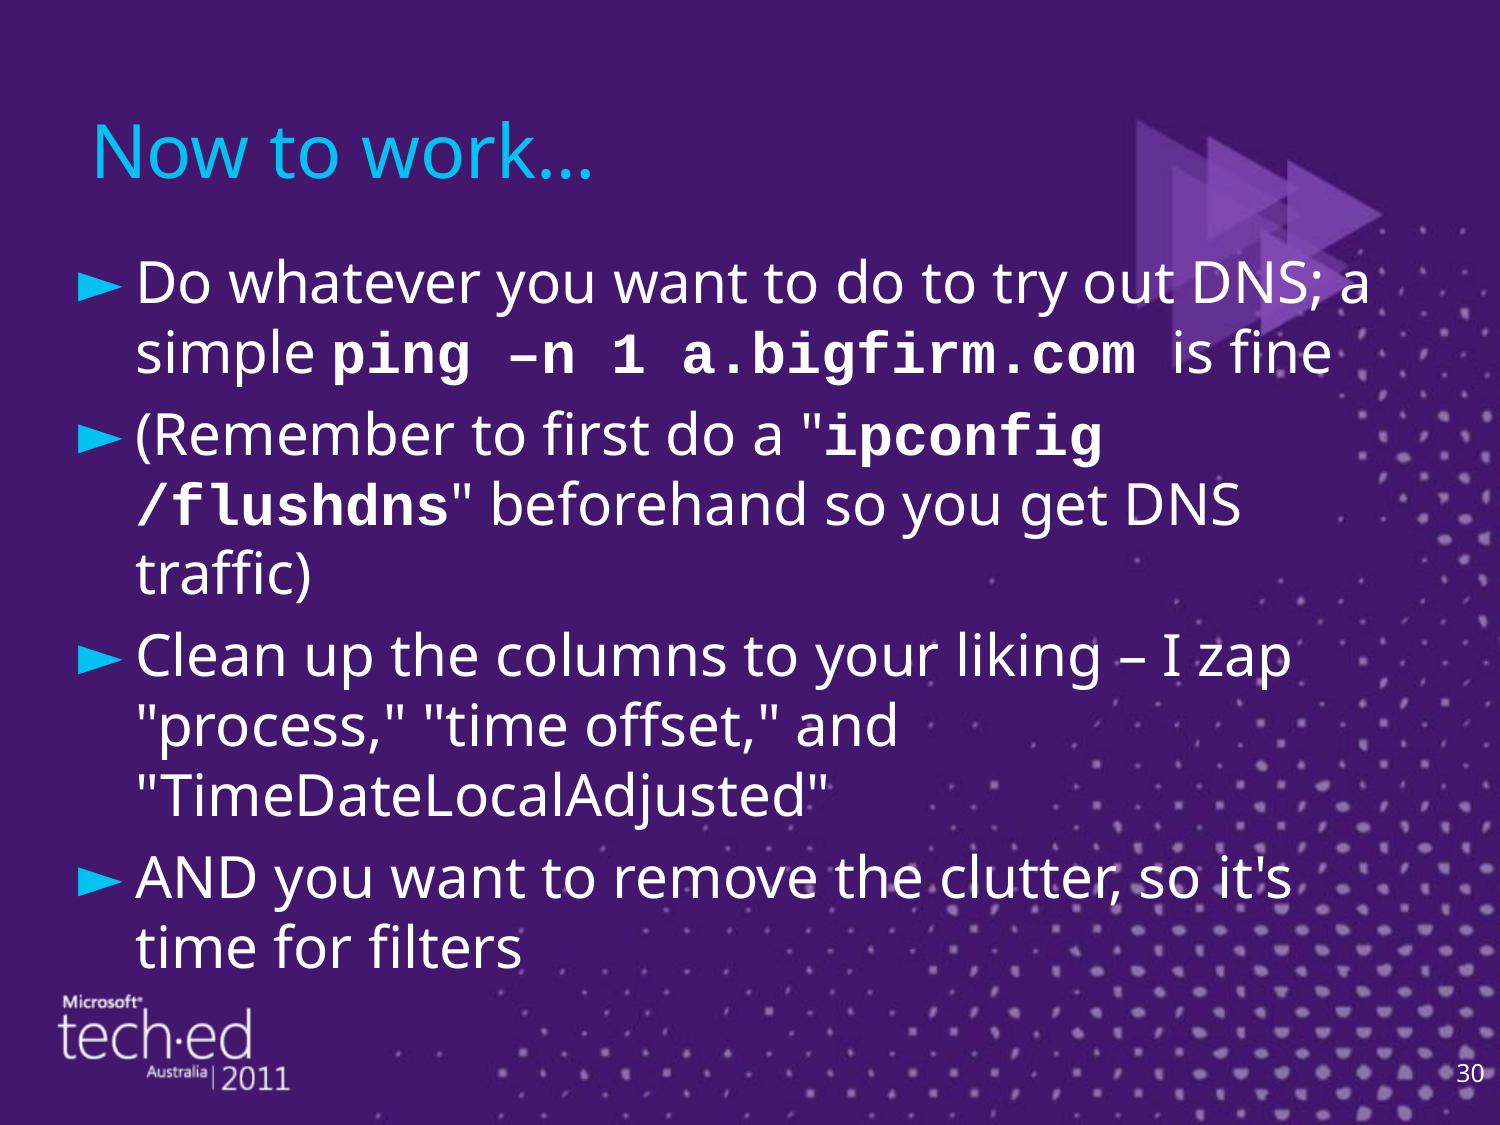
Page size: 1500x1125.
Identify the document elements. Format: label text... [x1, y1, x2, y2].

list Do whatever you want to do to try out DNS; a simple ping –n 1 a.bigfirm.com is fine (Remember to first do a "ipconfig /flushdns" beforehand so you get DNS traffic) Clean up the columns to your liking – I zap "process," "time offset," and "TimeDateLocalAdjusted" AND you want to remove the clutter, so it's time for filters [63, 237, 1436, 1086]
picture [0, 0, 1500, 1125]
title Now to work… [75, 54, 1425, 237]
slide_number 30 [1187, 1037, 1500, 1113]
